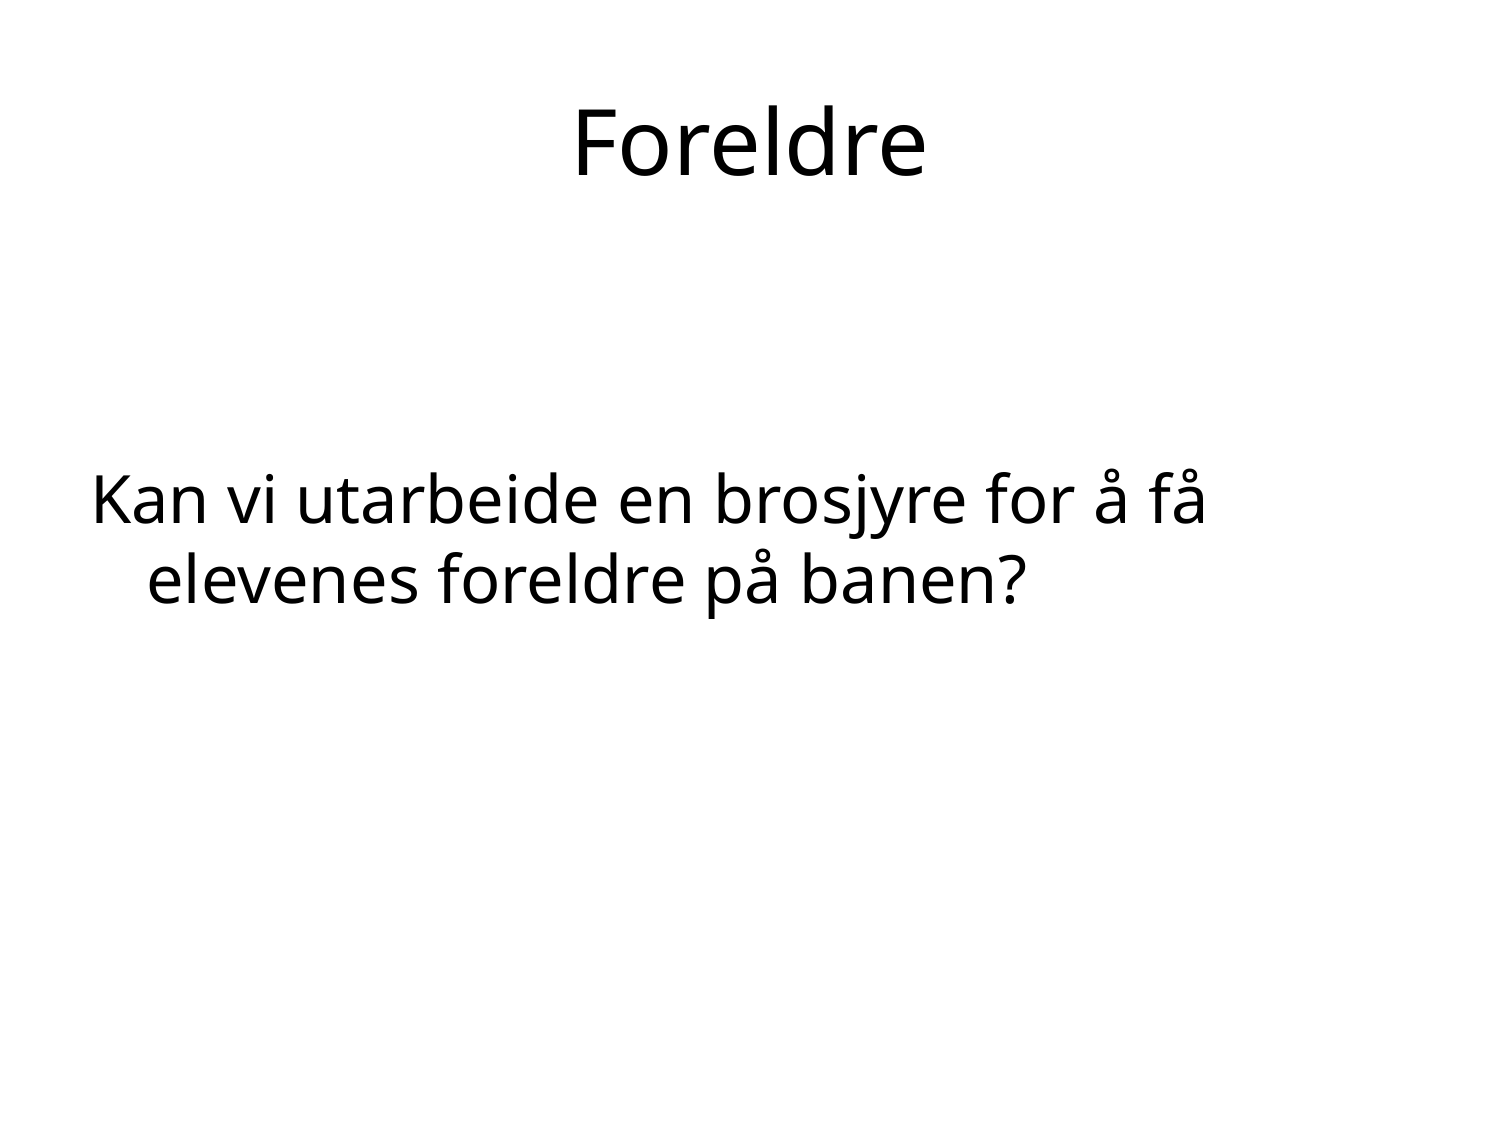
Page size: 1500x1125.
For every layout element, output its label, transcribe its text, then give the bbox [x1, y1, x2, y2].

title Foreldre [75, 45, 1425, 233]
list Kan vi utarbeide en brosjyre for å få elevenes foreldre på banen? [75, 262, 1425, 1005]
